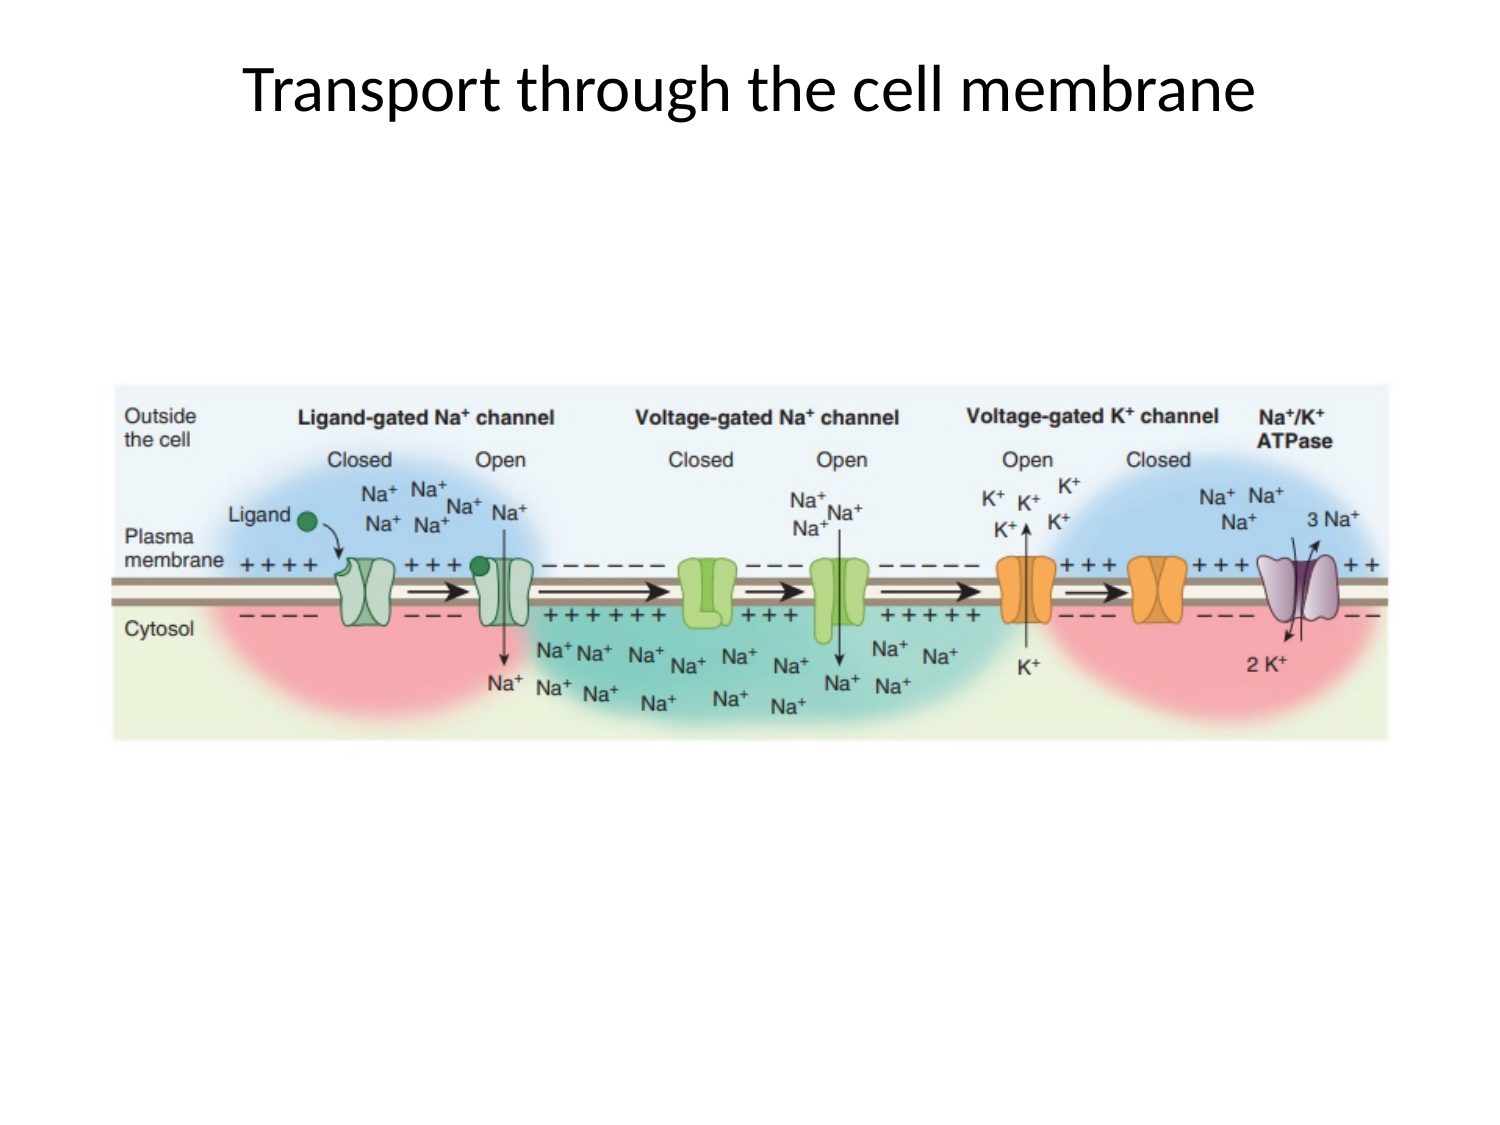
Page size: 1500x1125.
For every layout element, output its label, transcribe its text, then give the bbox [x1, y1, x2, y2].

text_box Transport through the cell membrane [74, 45, 1425, 126]
picture [96, 180, 1404, 944]
